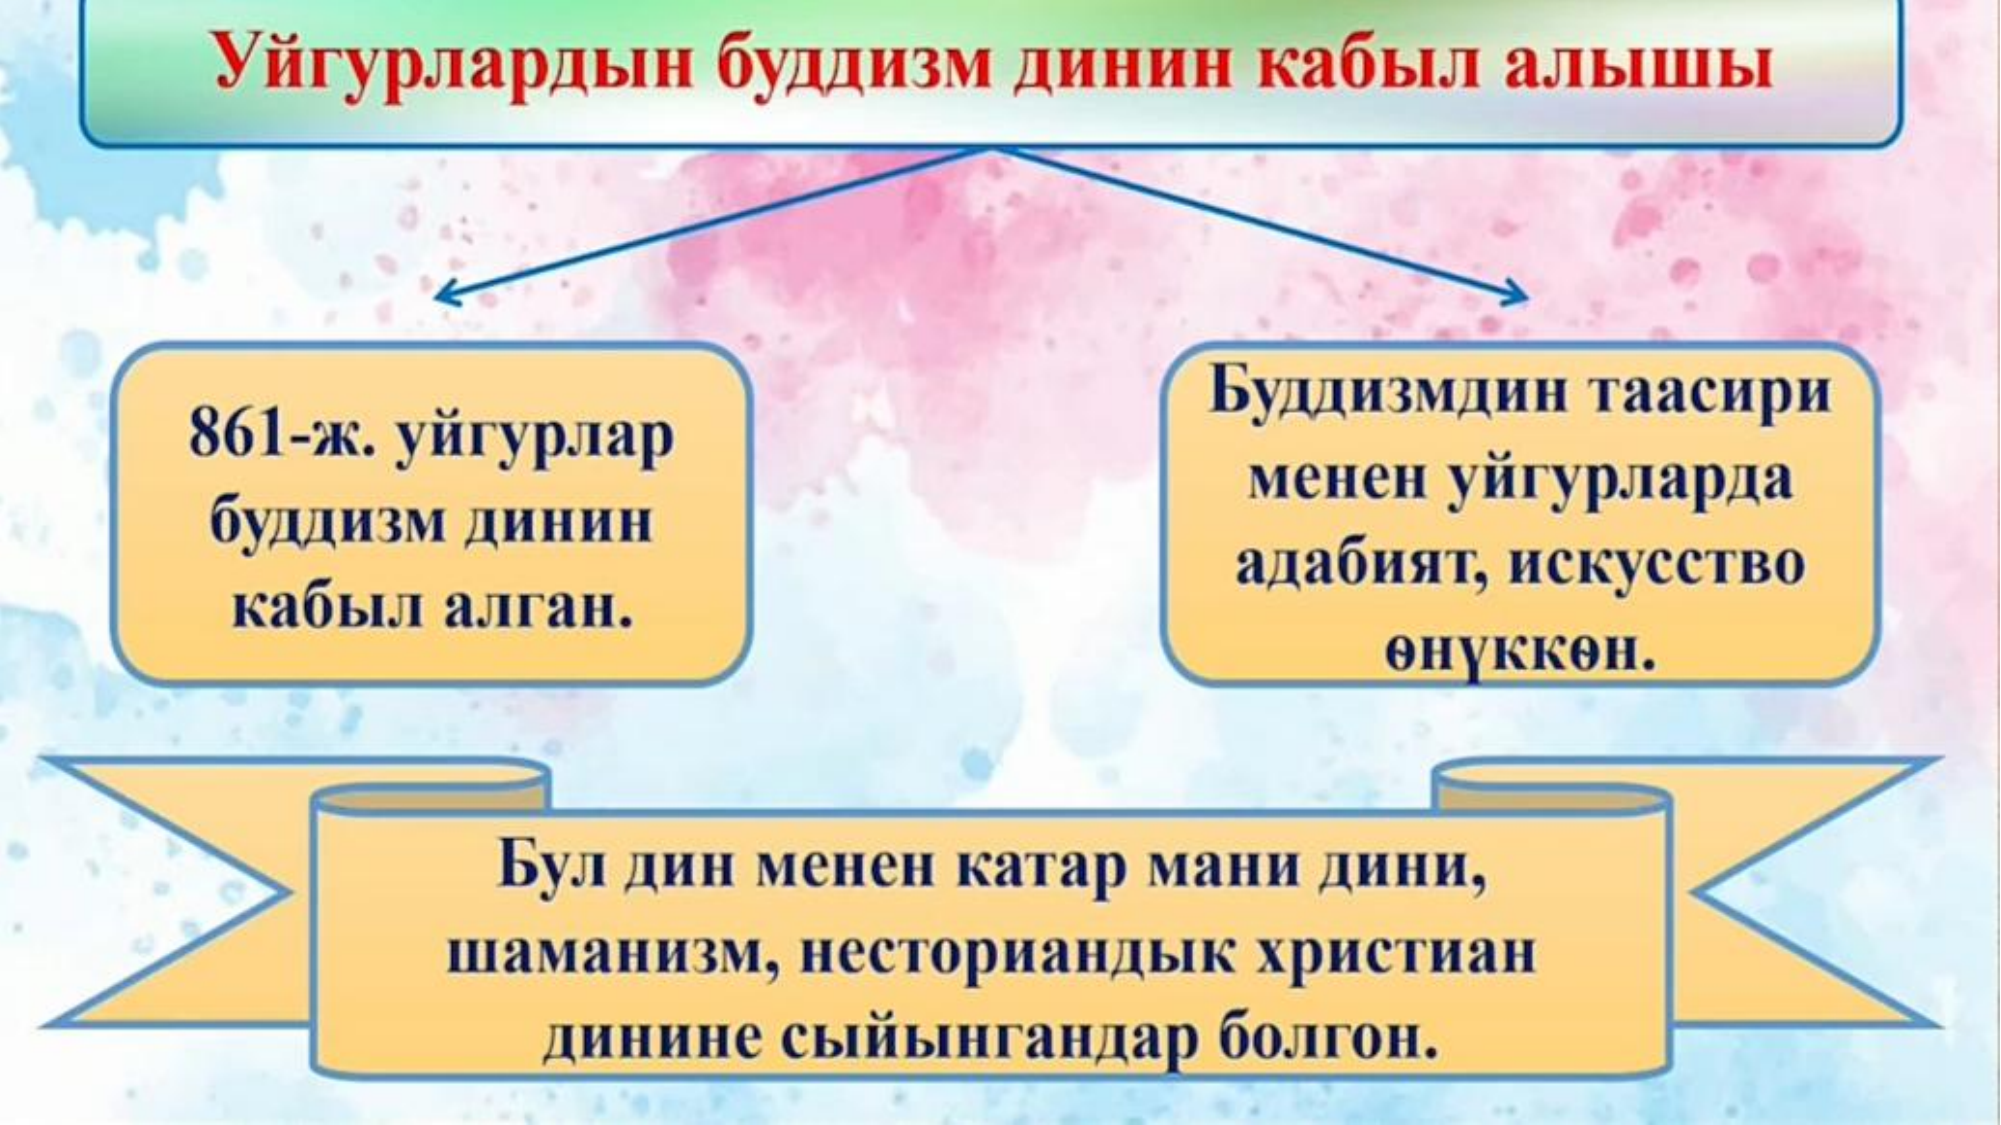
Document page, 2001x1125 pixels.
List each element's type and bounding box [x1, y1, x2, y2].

list [0, 0, 2000, 1125]
